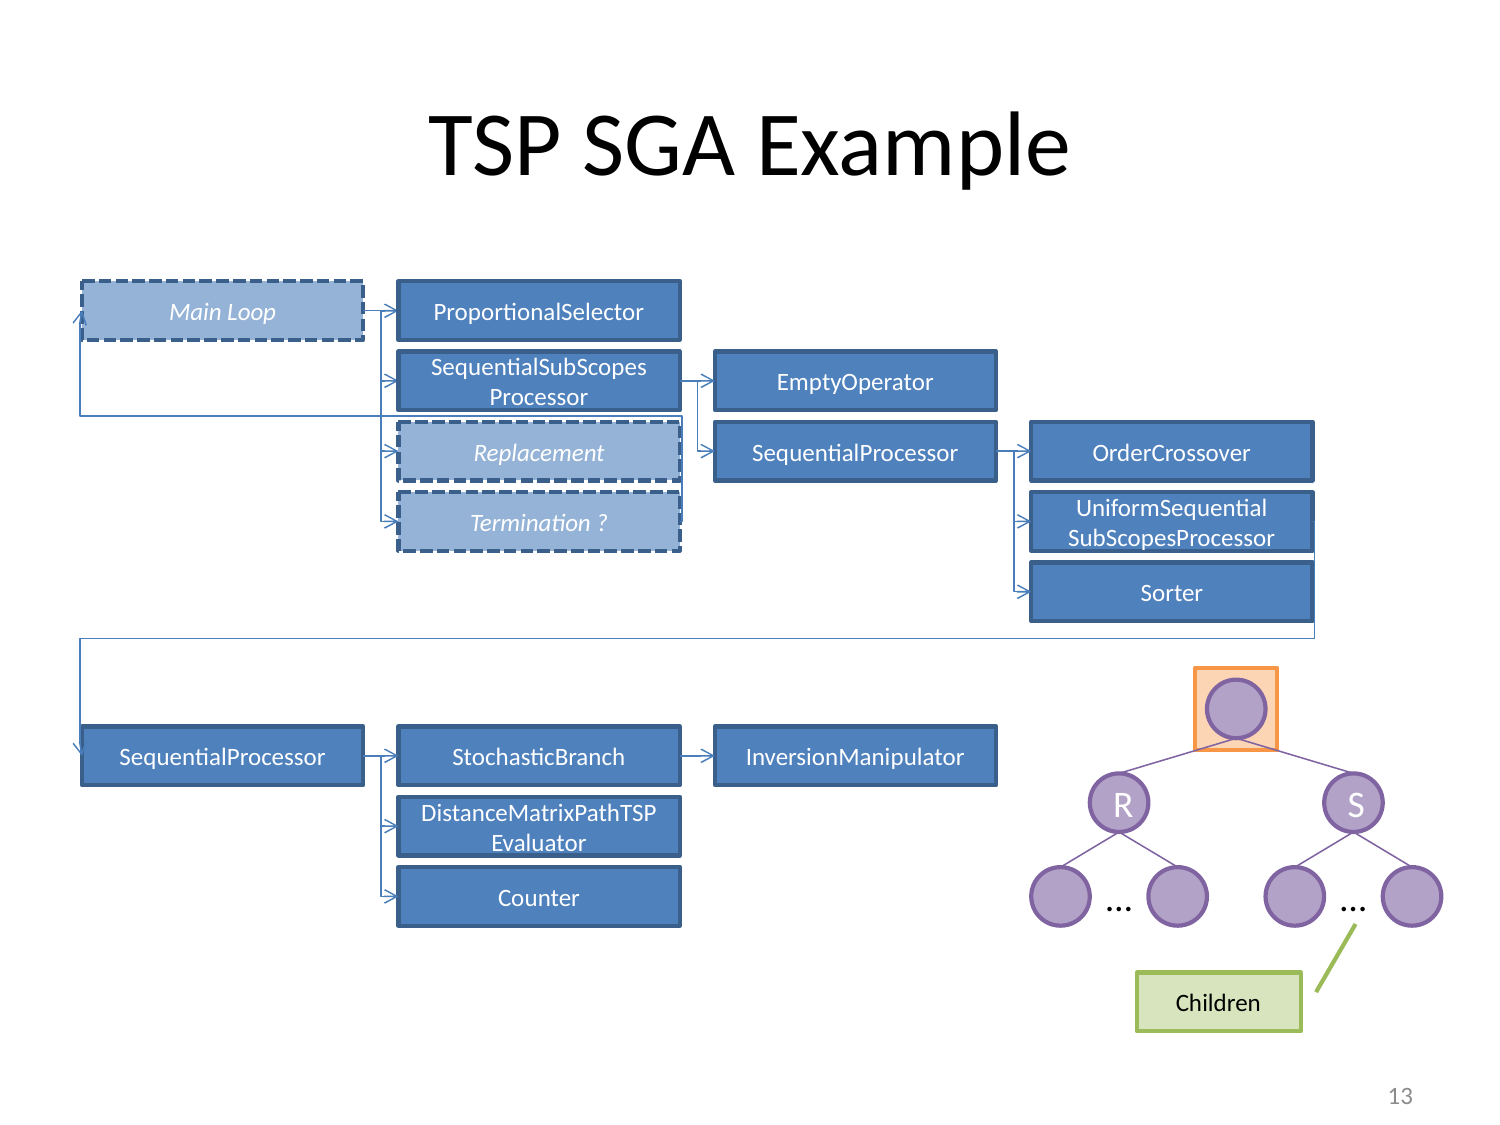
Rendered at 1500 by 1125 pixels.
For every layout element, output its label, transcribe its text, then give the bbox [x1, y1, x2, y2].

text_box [363, 755, 399, 897]
text_box StochasticBranch [404, 763, 682, 787]
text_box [995, 450, 1032, 519]
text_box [1019, 667, 1466, 1067]
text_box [684, 380, 716, 452]
text_box SequentialProcessor [713, 420, 998, 483]
text_box SequentialProcessor [80, 762, 356, 787]
text_box EmptyOperator [713, 349, 998, 412]
slide_number 13 [1078, 1076, 1429, 1125]
text_box ProportionalSelector [396, 279, 682, 311]
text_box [1031, 656, 1477, 1055]
text_box Main Loop [80, 279, 365, 308]
text_box OrderCrossover [1029, 420, 1315, 483]
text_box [81, 310, 680, 522]
text_box Counter [396, 865, 682, 928]
text_box UniformSequential SubScopesProcessor [1037, 490, 1315, 521]
text_box InversionManipulator [713, 763, 998, 787]
title TSP SGA Example [75, 45, 1425, 233]
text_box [81, 521, 1313, 757]
text_box DistanceMatrixPathTSP Evaluator [403, 795, 682, 858]
